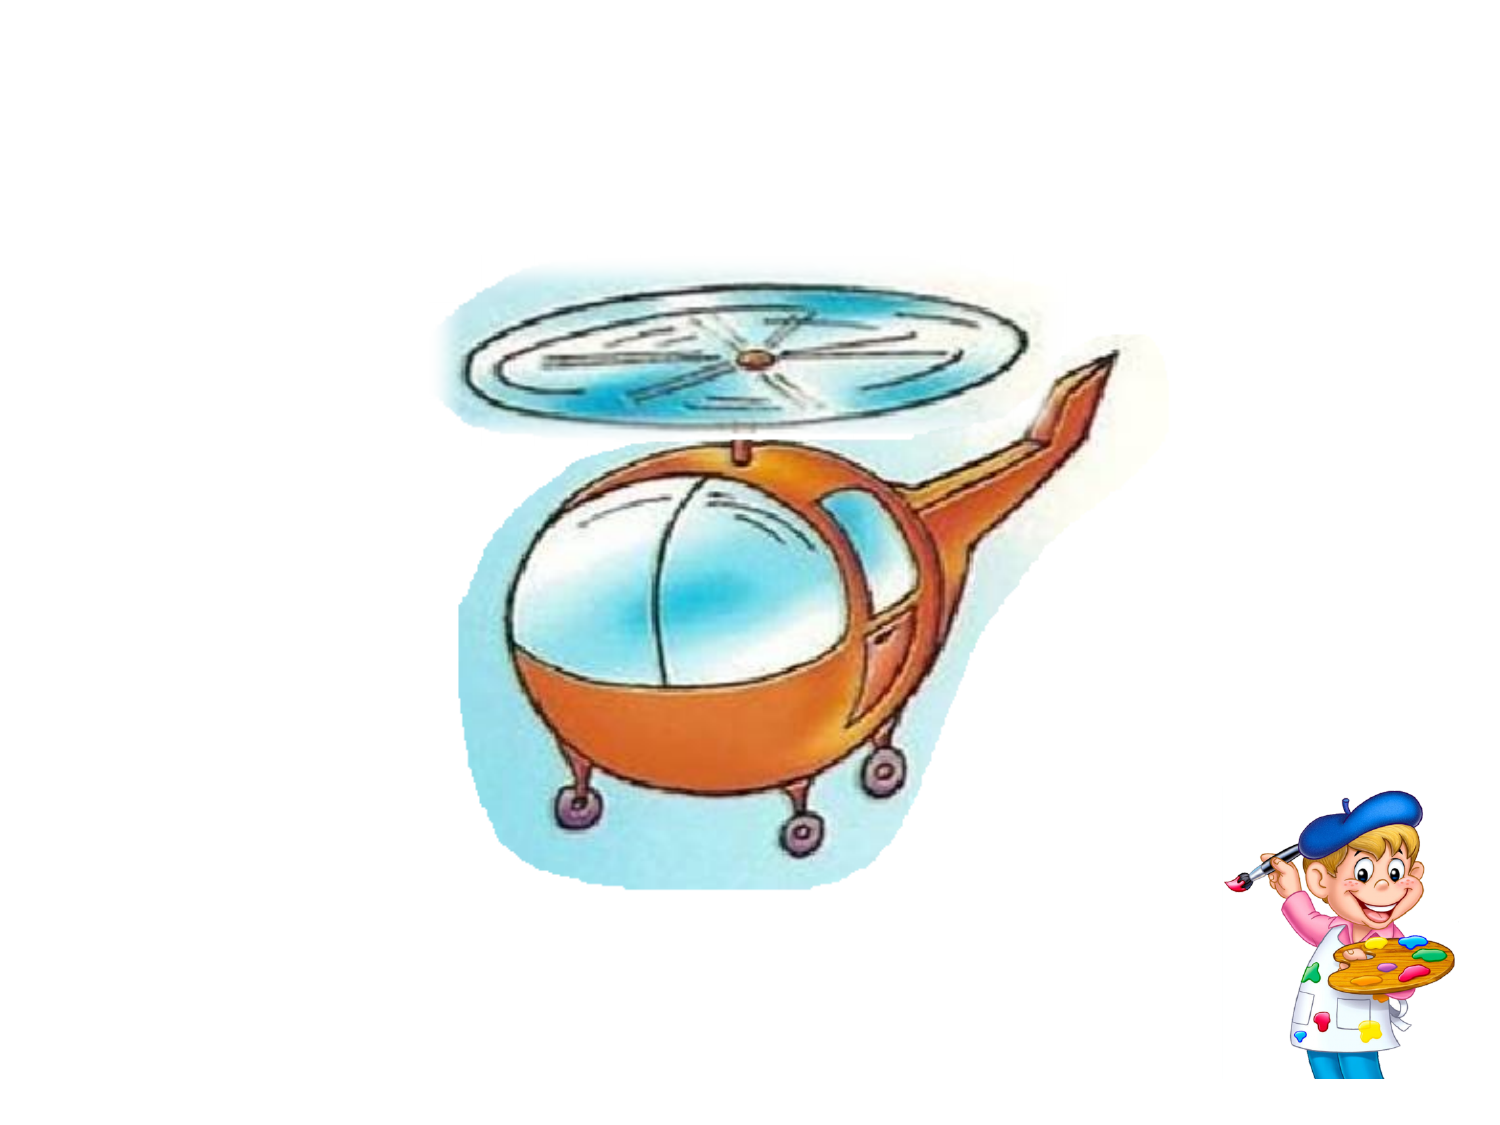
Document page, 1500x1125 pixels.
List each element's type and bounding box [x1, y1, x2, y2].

picture [428, 255, 1173, 894]
picture [1222, 786, 1459, 1079]
